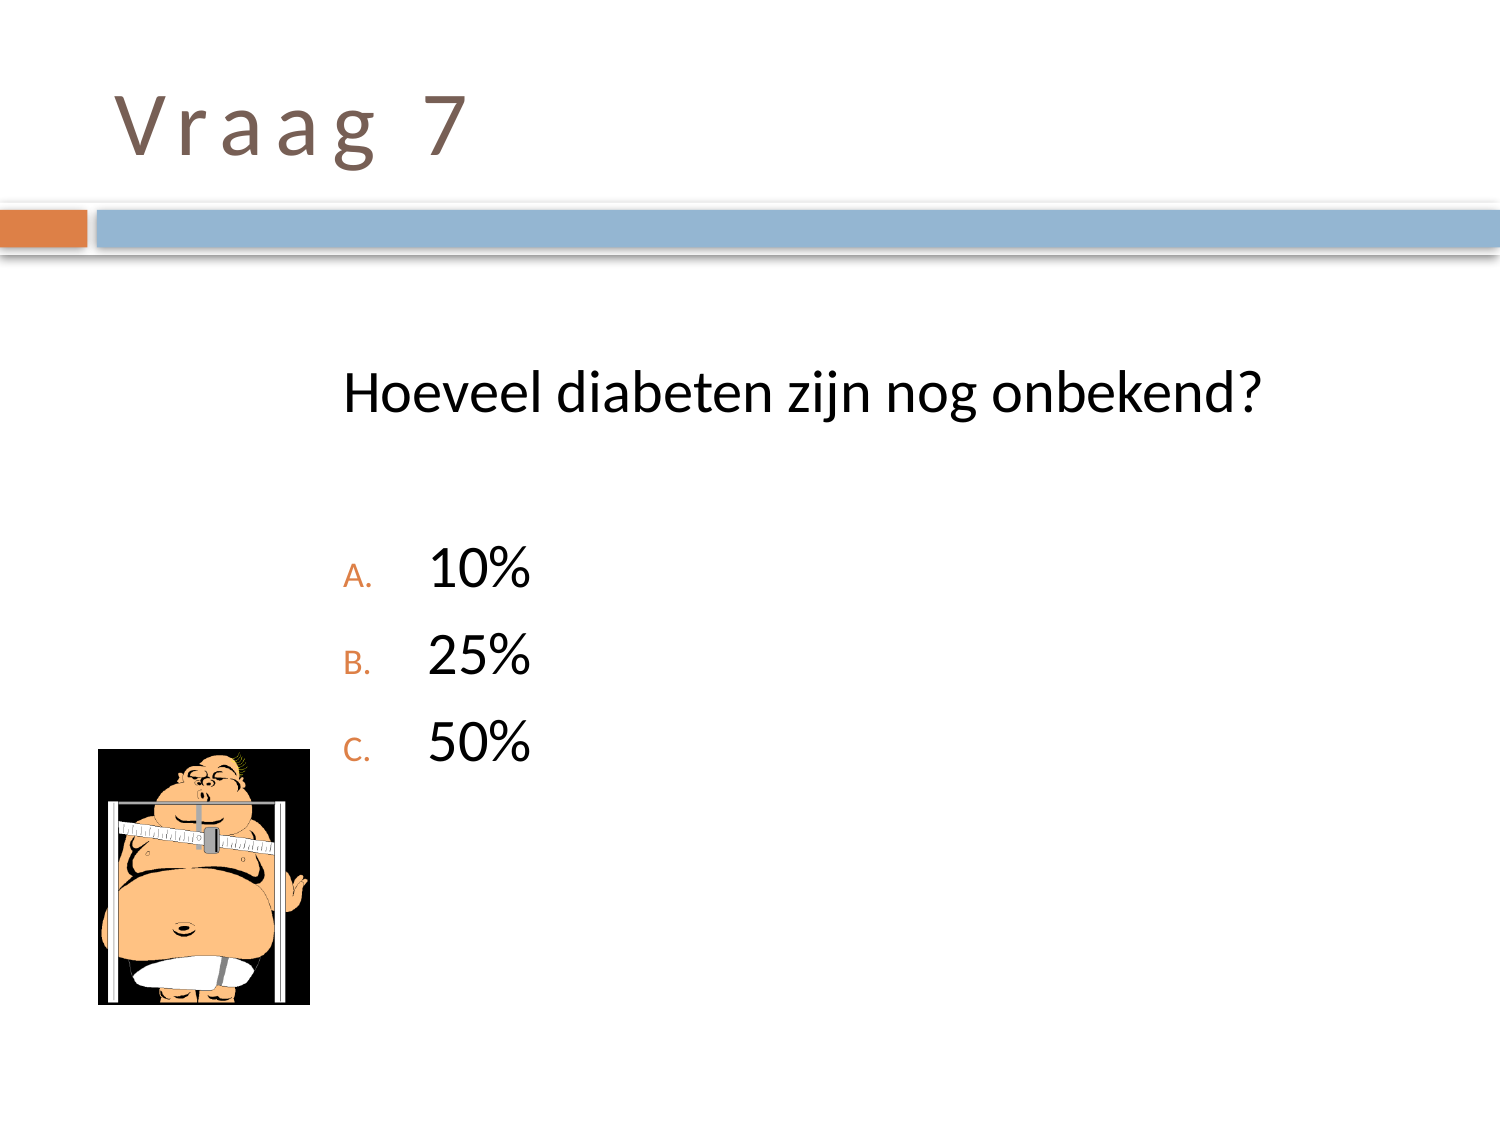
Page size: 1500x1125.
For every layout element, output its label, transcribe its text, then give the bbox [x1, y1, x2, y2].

list Hoeveel diabeten zijn nog onbekend? 10% 25% 50% [327, 257, 1430, 1009]
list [98, 749, 311, 1006]
title Vraag 7 [99, 37, 1438, 201]
